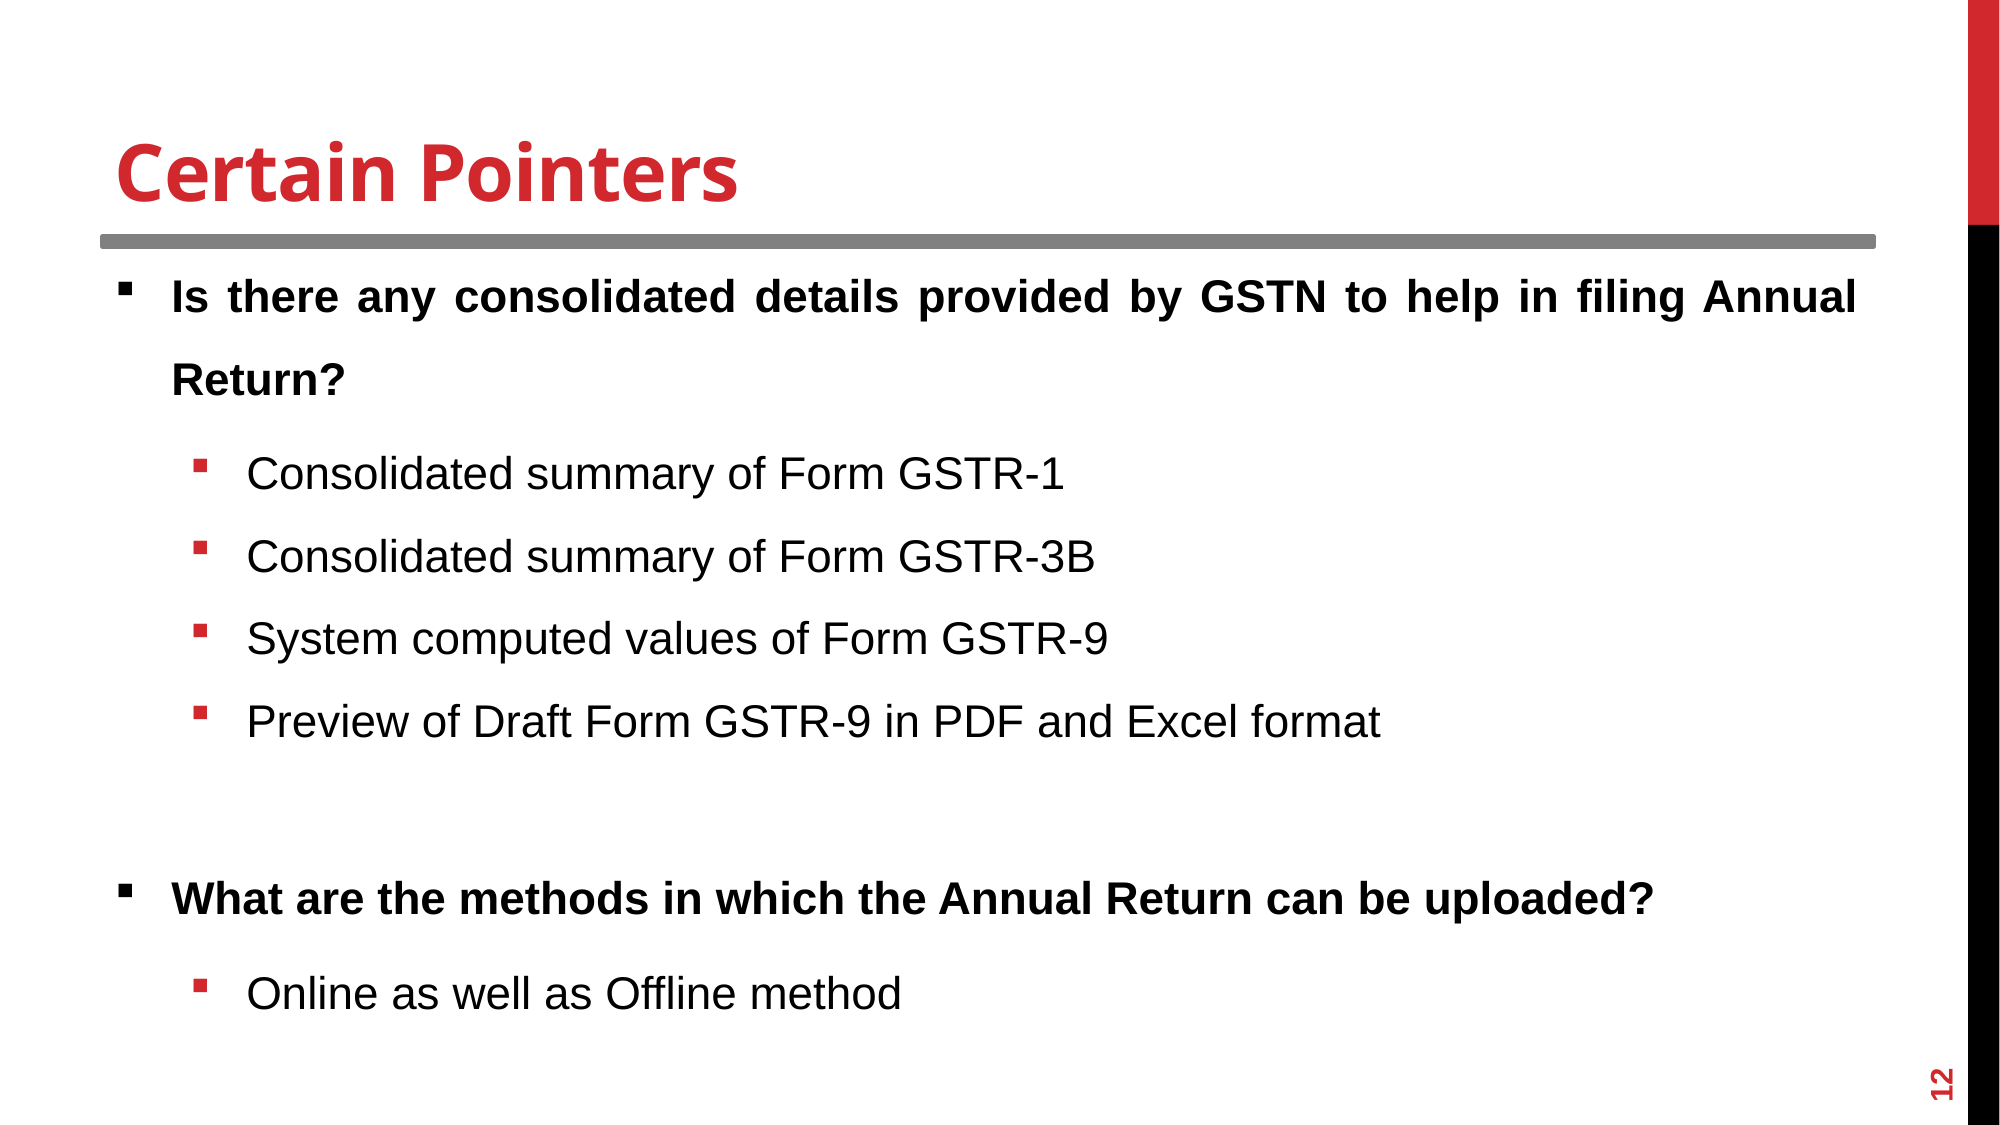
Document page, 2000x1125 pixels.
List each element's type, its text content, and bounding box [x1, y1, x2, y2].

title Certain Pointers [99, 25, 1874, 225]
slide_number 12 [1909, 1025, 1971, 1118]
list Is there any consolidated details provided by GSTN to help in filing Annual Return? Consolidated summary of Form GSTR-1 Consolidated summary of Form GSTR-3B System computed values of Form GSTR-9 Preview of Draft Form GSTR-9 in PDF and Excel format What are the methods in which the Annual Return can be uploaded? Online as well as Offline method [99, 231, 1874, 1059]
